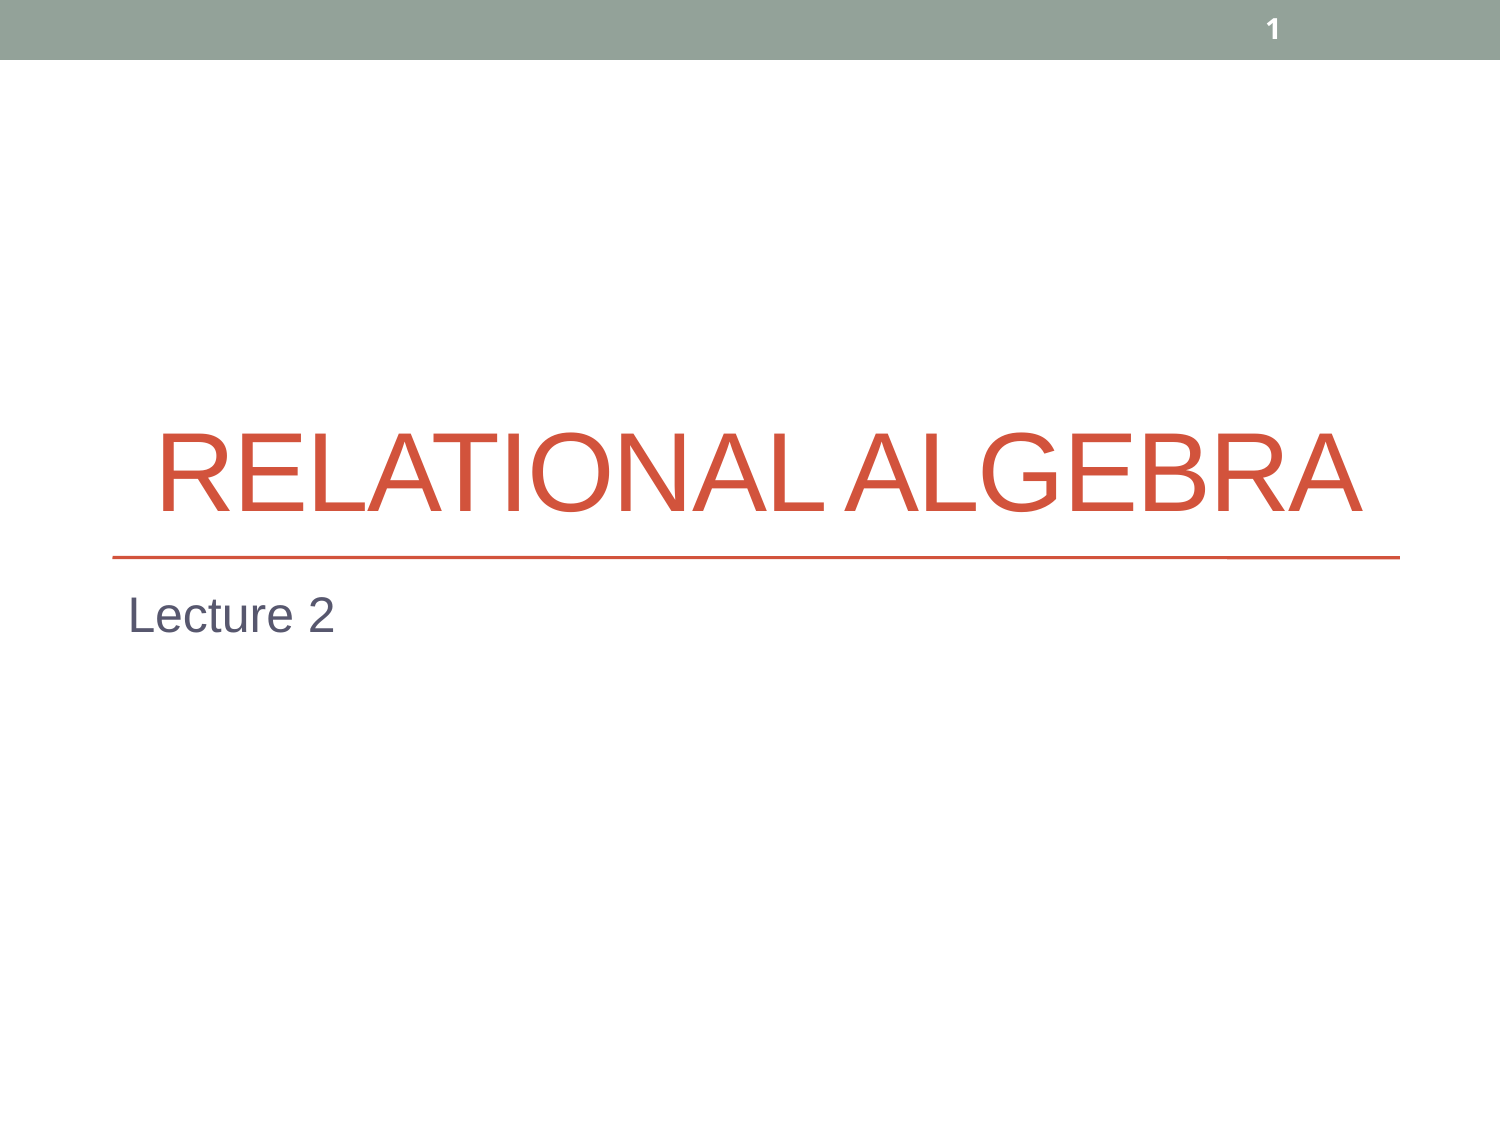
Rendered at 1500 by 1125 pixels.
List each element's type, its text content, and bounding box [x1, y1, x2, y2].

title Relational Algebra [112, 224, 1400, 542]
slide_number 1 [1250, 3, 1425, 57]
subtitle Lecture 2 [112, 575, 1163, 863]
